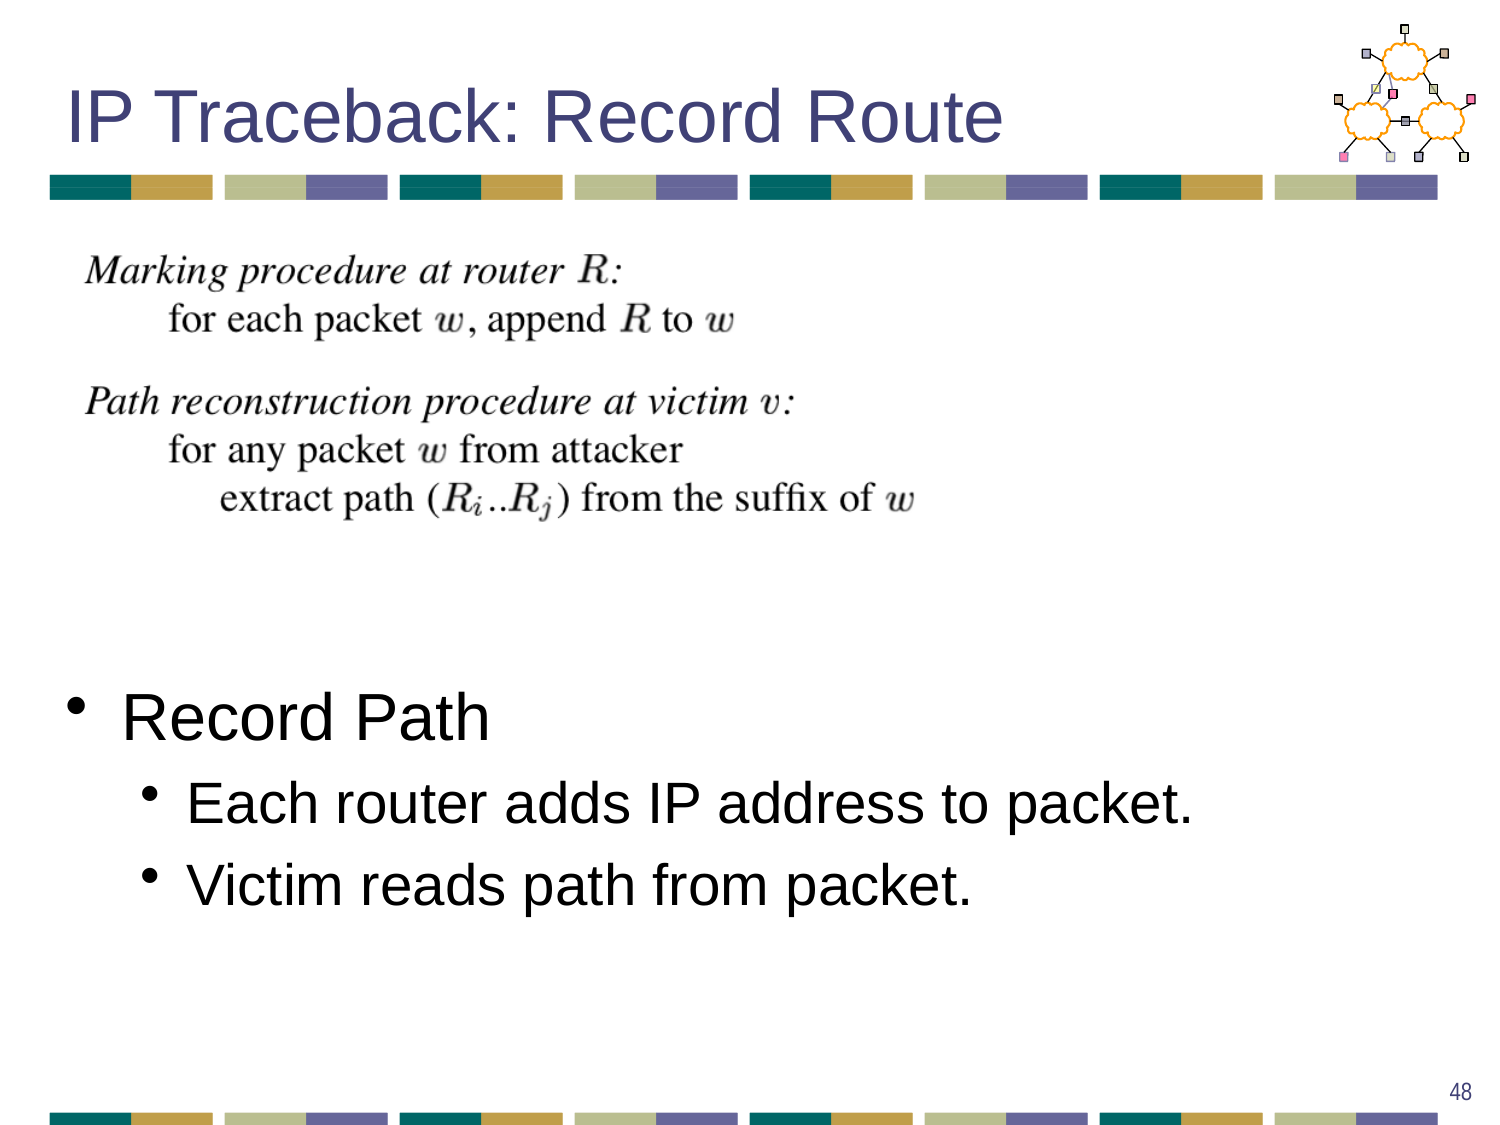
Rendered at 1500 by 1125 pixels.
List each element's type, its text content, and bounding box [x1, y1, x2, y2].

title IP Traceback: Record Route [50, 62, 1388, 163]
slide_number 48 [1174, 1037, 1488, 1113]
list Record Path Each router adds IP address to packet. Victim reads path from packet. [50, 200, 1438, 1000]
picture [62, 224, 931, 563]
